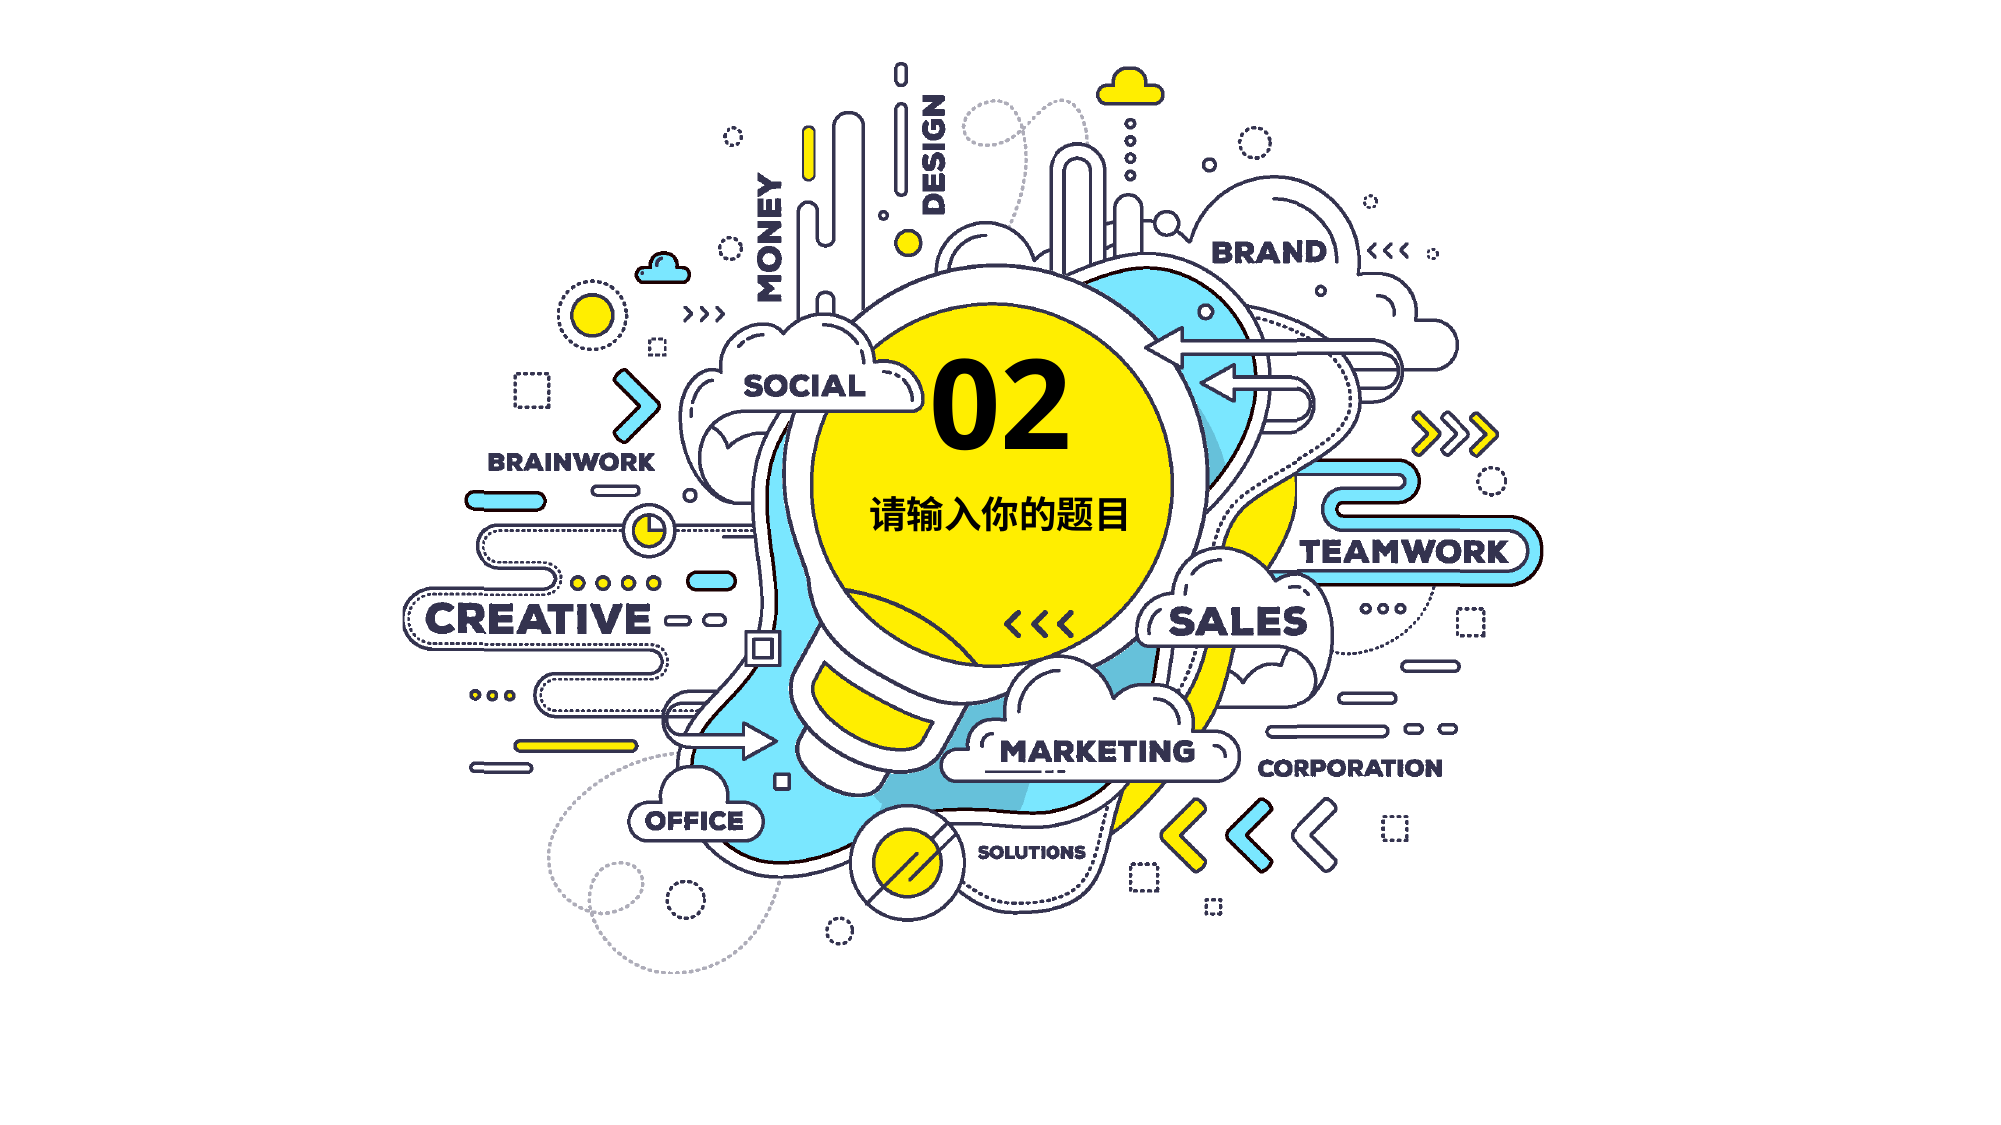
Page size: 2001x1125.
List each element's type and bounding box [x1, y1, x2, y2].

text_box [853, 317, 1149, 545]
picture [402, 60, 1544, 974]
